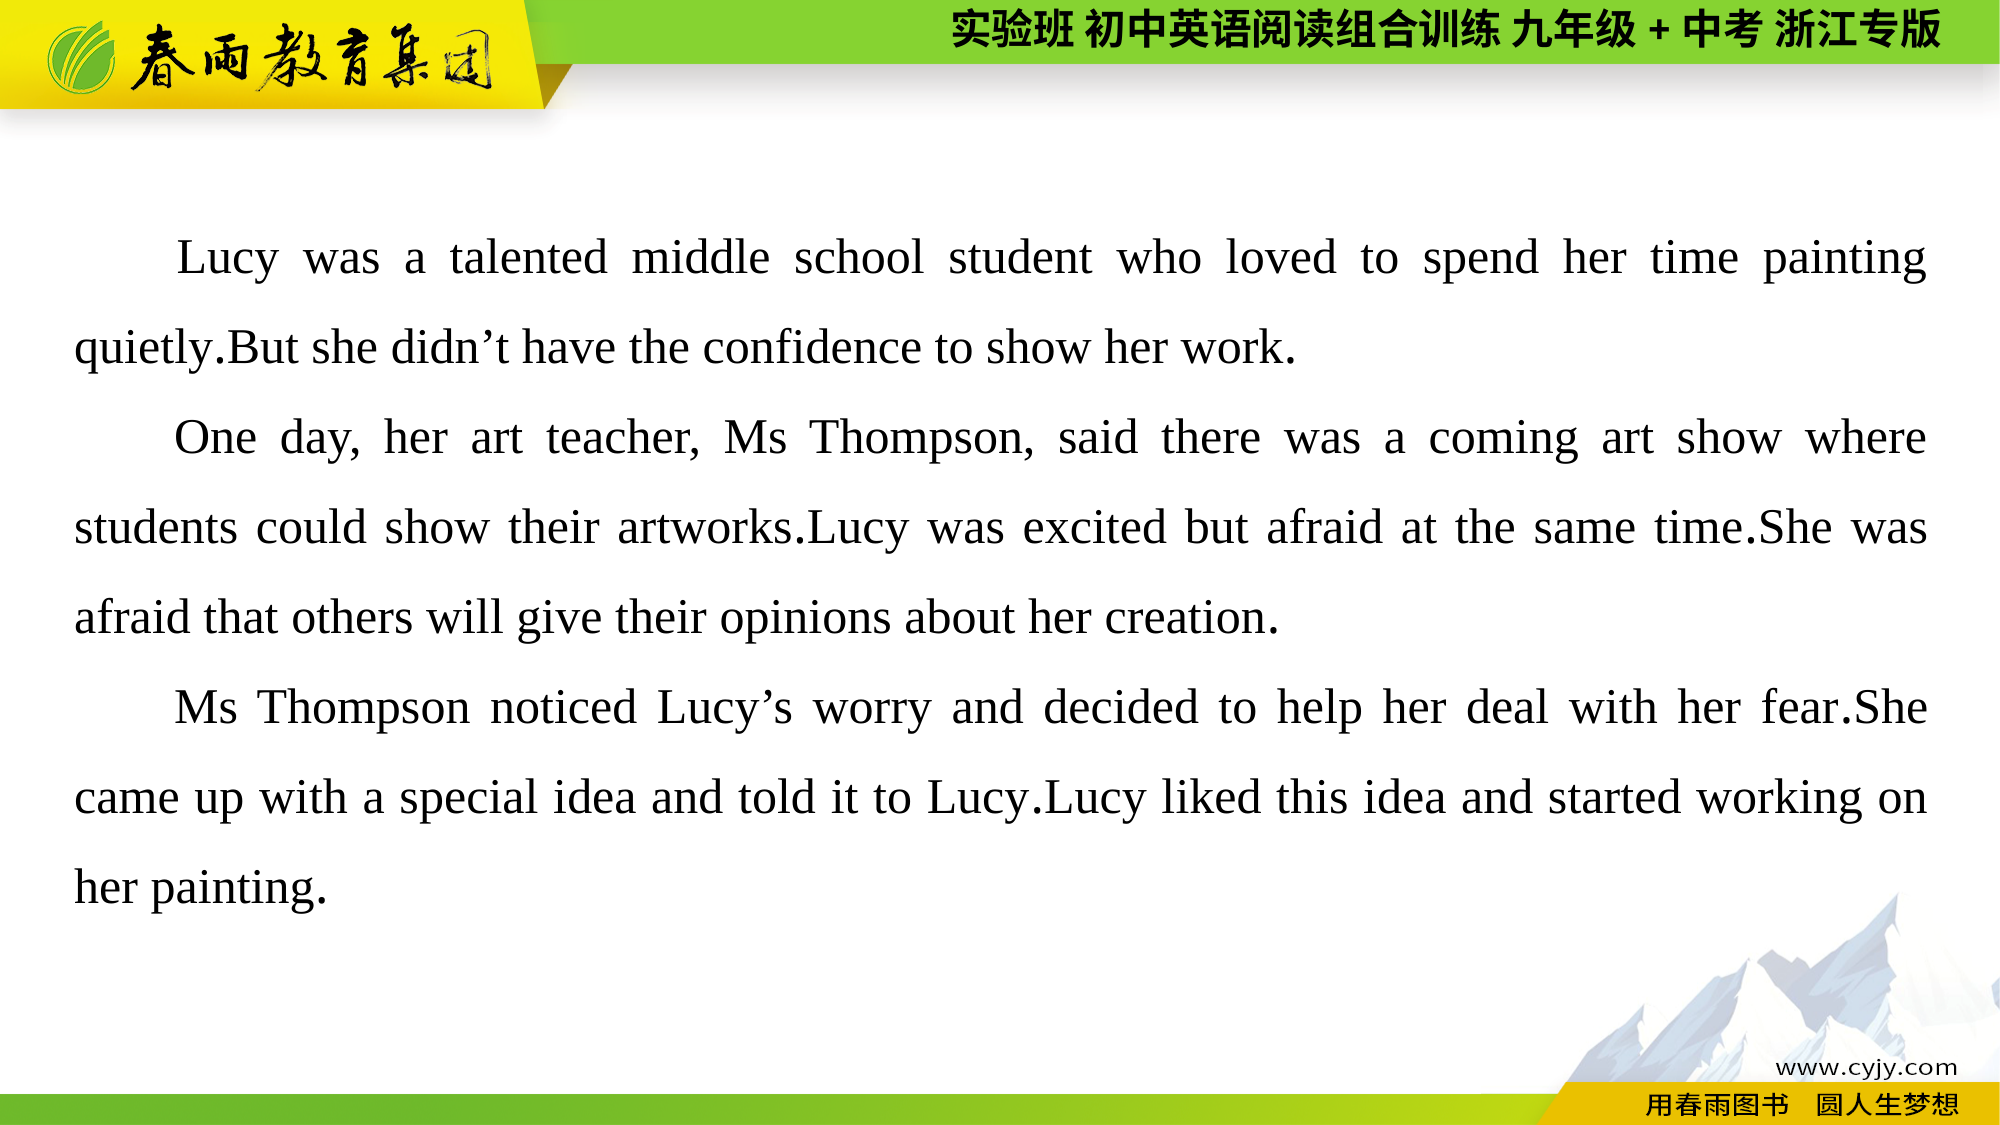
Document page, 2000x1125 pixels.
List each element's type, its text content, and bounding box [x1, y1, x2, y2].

list Lucy was a talented middle school student who loved to spend her time painting quietly.But she didn’t have the confidence to show her work. One day, her art teacher, Ms Thompson, said there was a coming art show where students could show their artworks.Lucy was excited but afraid at the same time.She was afraid that others will give their opinions about her creation. Ms Thompson noticed Lucy’s worry and decided to help her deal with her fear.She came up with a special idea and told it to Lucy.Lucy liked this idea and started working on her painting. [59, 186, 1944, 917]
picture [0, 0, 2000, 1125]
